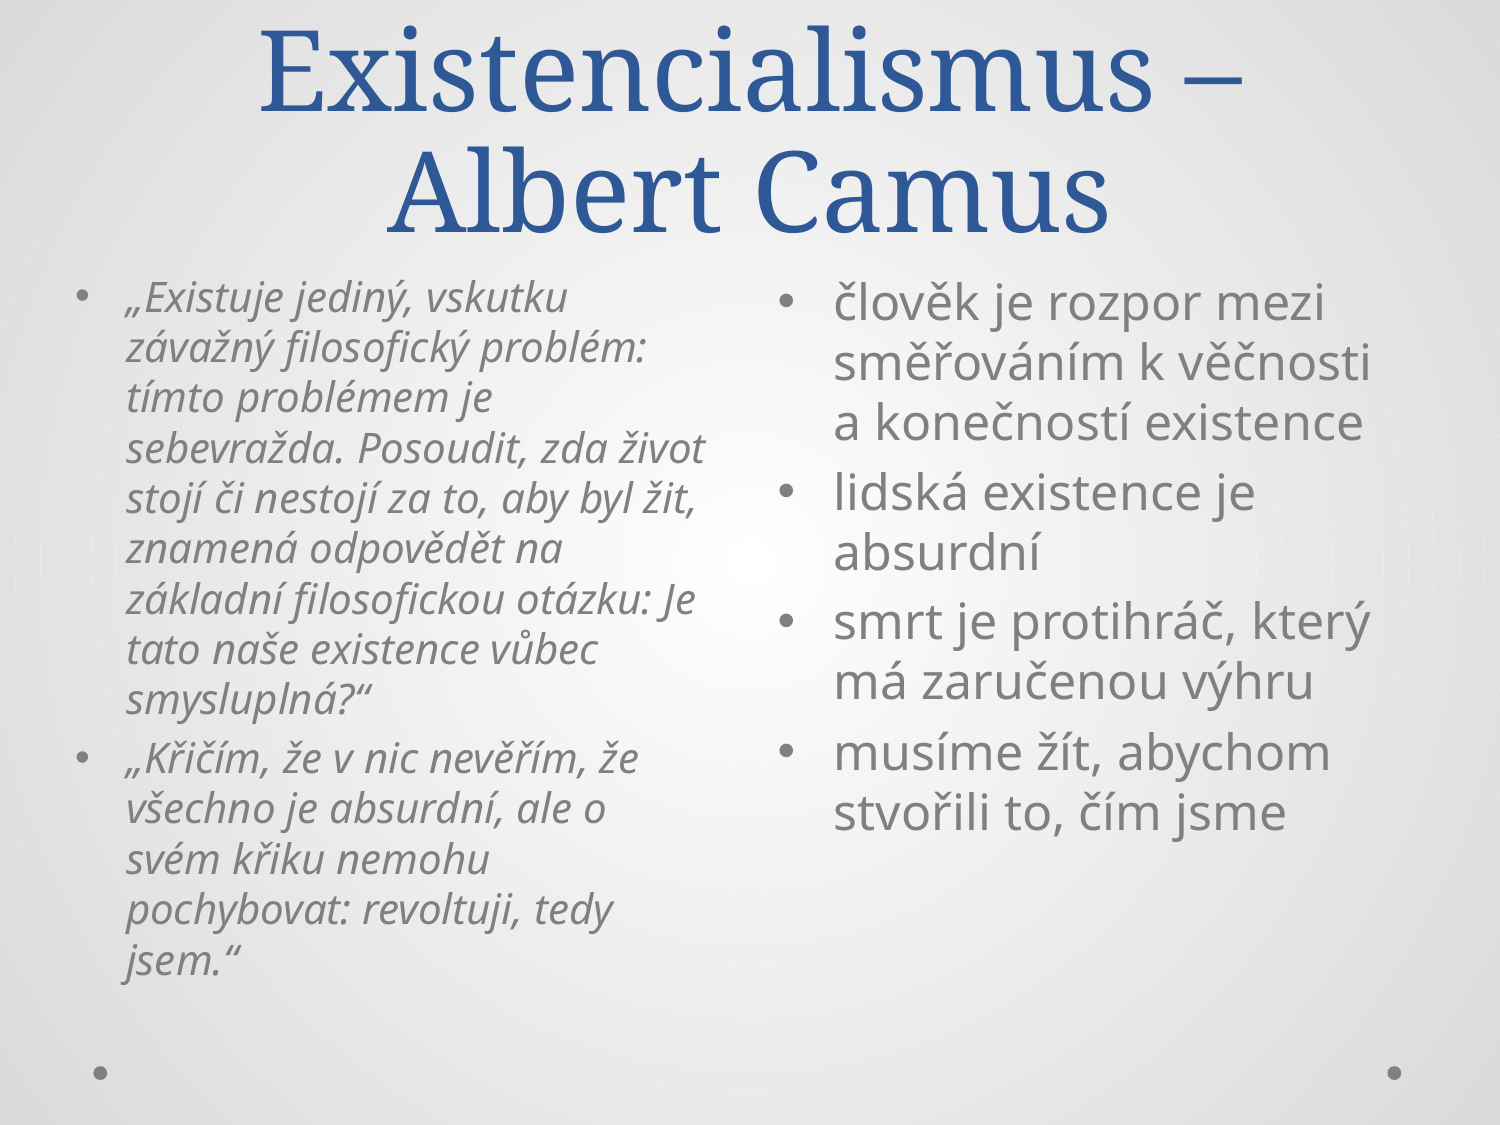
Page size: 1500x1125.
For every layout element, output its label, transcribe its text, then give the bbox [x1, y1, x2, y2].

list „Existuje jediný, vskutku závažný filosofický problém: tímto problémem je sebevražda. Posoudit, zda život stojí či nestojí za to, aby byl žit, znamená odpovědět na základní filosofickou otázku: Je tato naše existence vůbec smysluplná?“ „Křičím, že v nic nevěřím, že všechno je absurdní, ale o svém křiku nemohu pochybovat: revoltuji, tedy jsem.“ [60, 262, 723, 1005]
list člověk je rozpor mezi směřováním k věčnosti a konečností existence lidská existence je absurdní smrt je protihráč, který má zaručenou výhru musíme žít, abychom stvořili to, čím jsme [762, 262, 1425, 1005]
title Existencialismus – Albert Camus [75, 0, 1425, 263]
